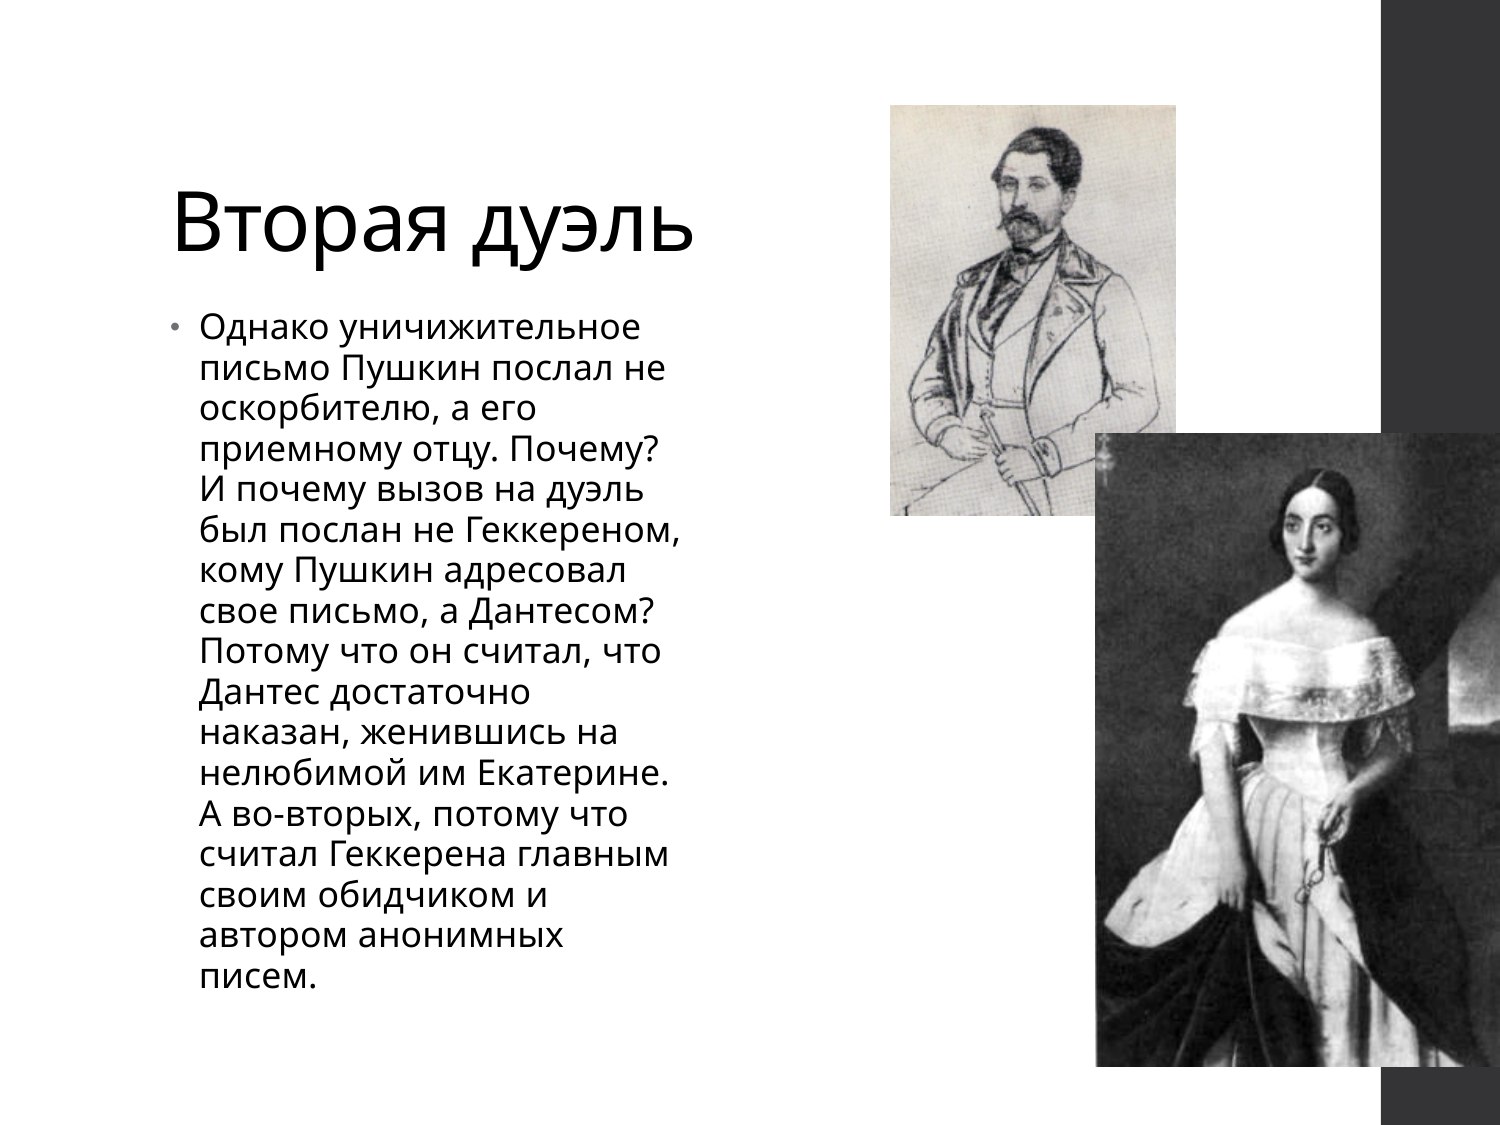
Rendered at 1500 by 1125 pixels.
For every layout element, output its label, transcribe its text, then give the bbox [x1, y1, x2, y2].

picture [1094, 433, 1500, 1067]
list Однако уничижительное письмо Пушкин послал не оскорбителю, а его приемному отцу. Почему? И почему вызов на дуэль был послан не Геккереном, кому Пушкин адресовал свое письмо, а Дантесом? Потому что он считал, что Дантес достаточно наказан, женившись на нелюбимой им Екатерине. А во-вторых, потому что считал Геккерена главным своим обидчиком и автором анонимных писем. [155, 299, 707, 1014]
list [890, 105, 1176, 516]
title Вторая дуэль [155, 60, 1348, 278]
